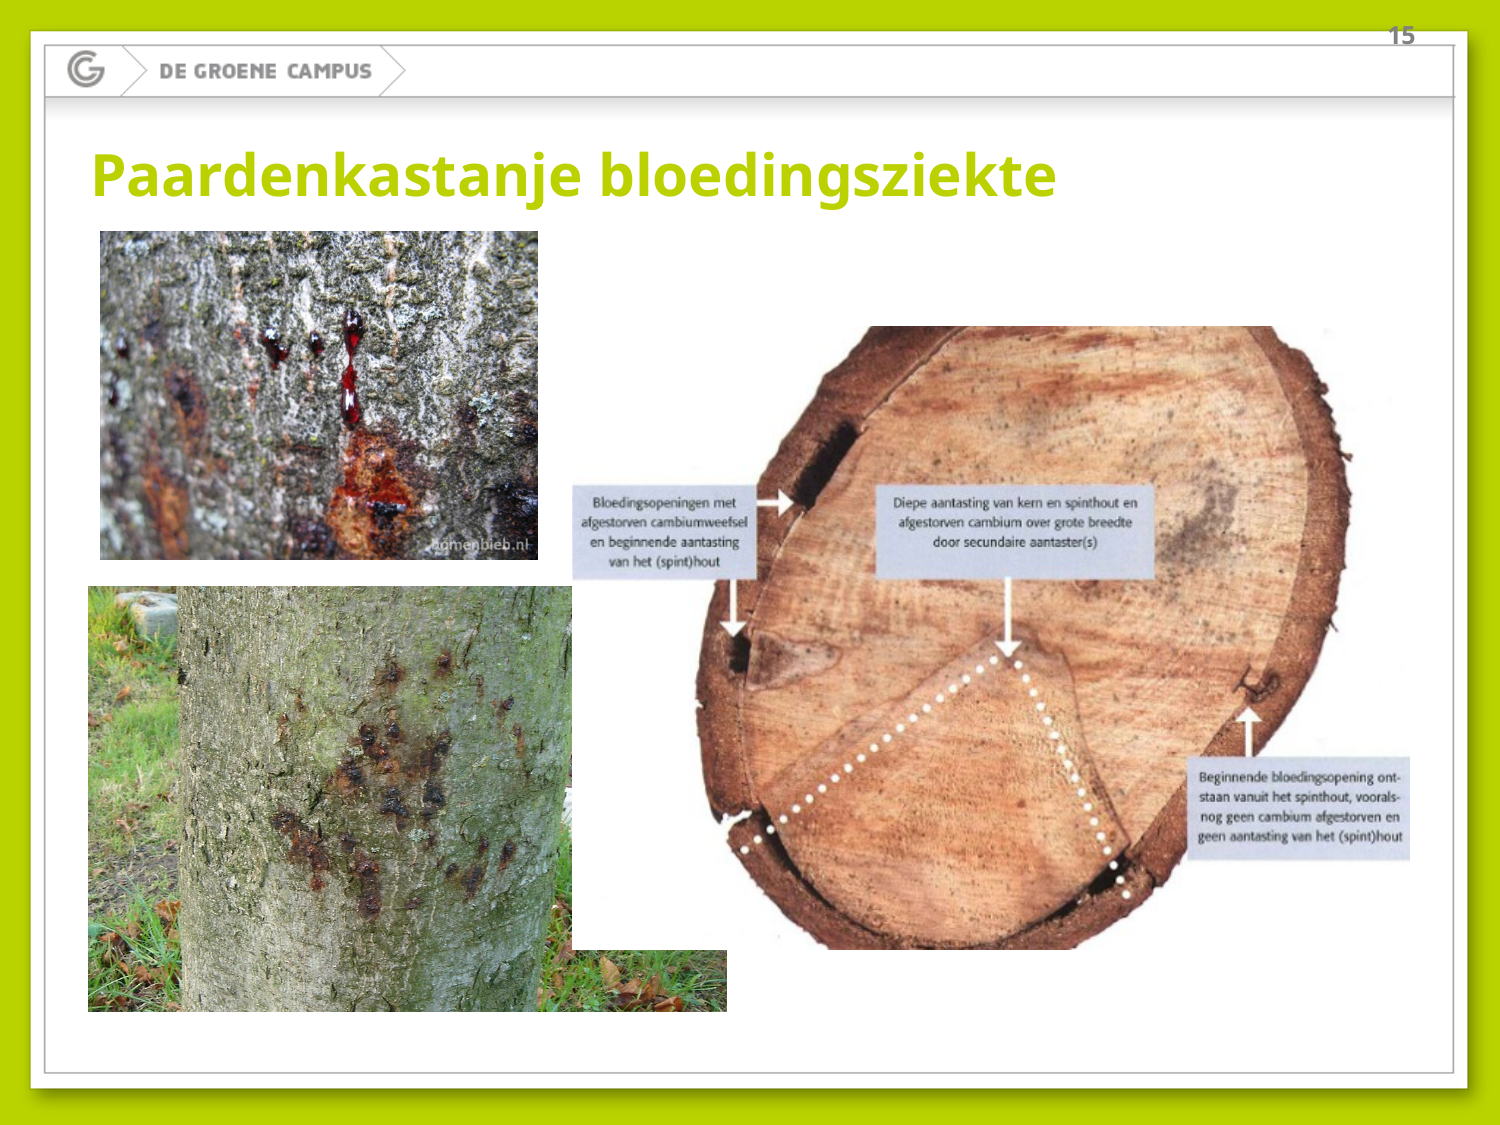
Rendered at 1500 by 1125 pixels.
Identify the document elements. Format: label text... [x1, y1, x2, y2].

picture [0, 0, 1500, 1125]
slide_number 15 [1080, 11, 1431, 91]
title Paardenkastanje bloedingsziekte [74, 79, 1351, 268]
